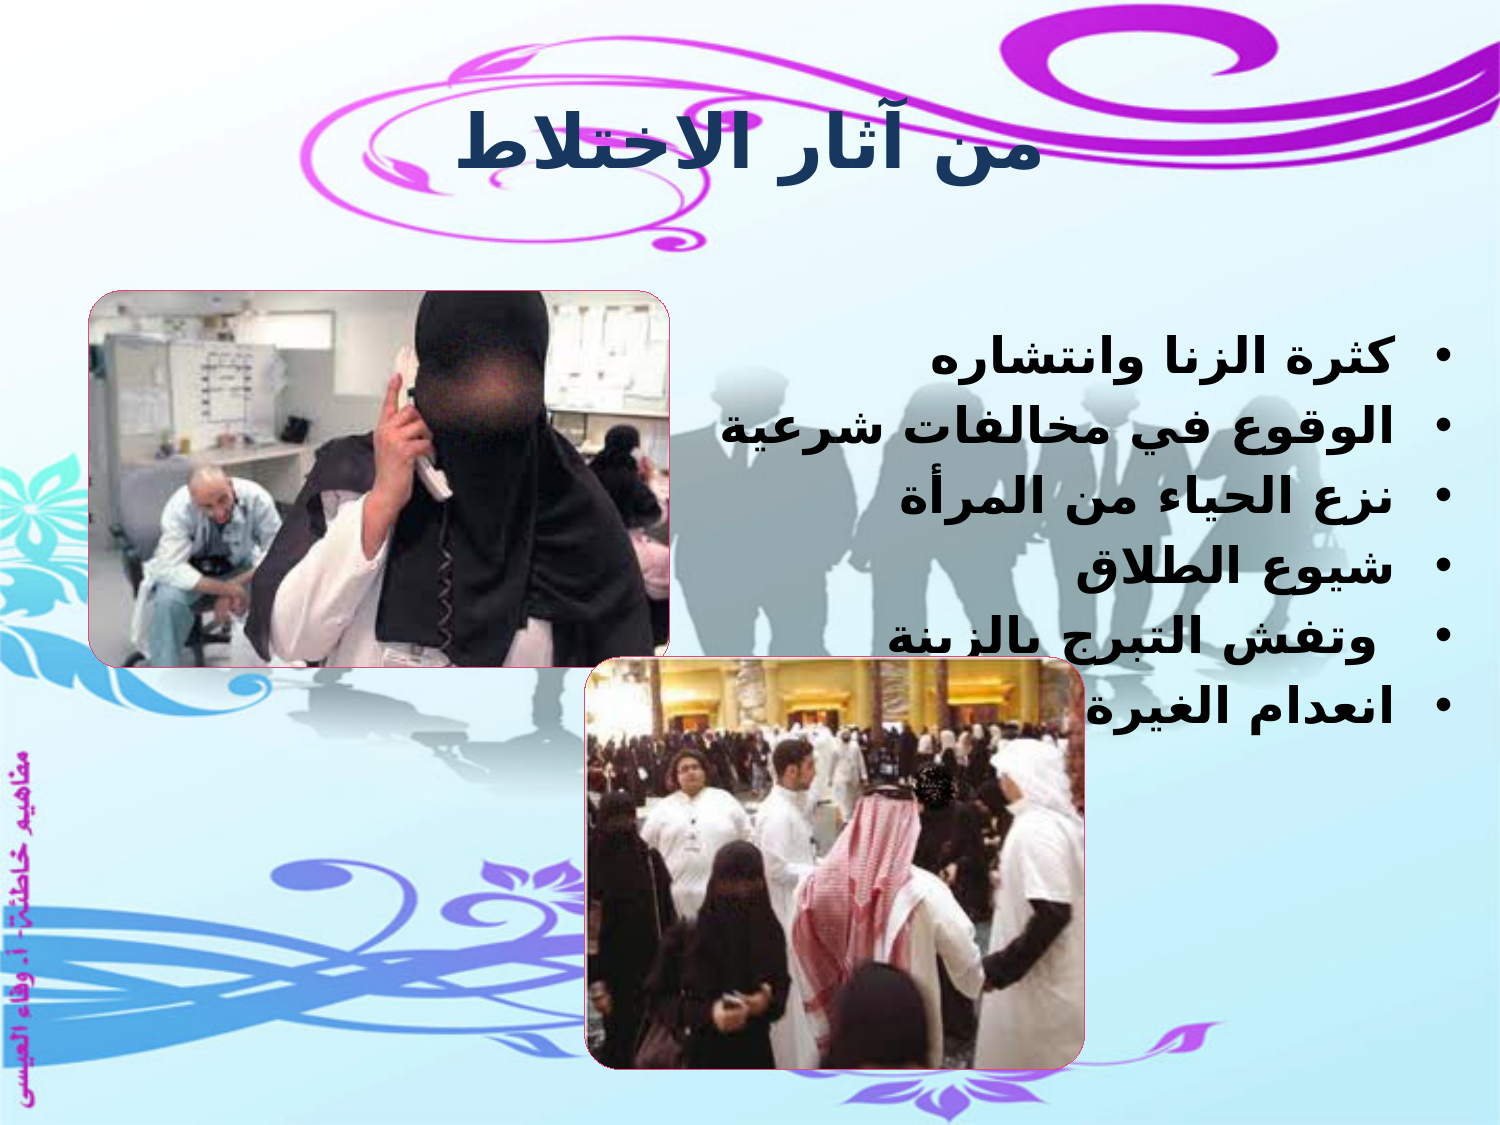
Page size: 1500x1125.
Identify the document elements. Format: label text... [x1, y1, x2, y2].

picture [0, 0, 1500, 1125]
list كثرة الزنا وانتشاره الوقوع في مخالفات شرعية نزع الحياء من المرأة شيوع الطلاق وتفش التبرج بالزينة انعدام الغيرة [116, 316, 1468, 1125]
title من آثار الاختلاط [74, 44, 1426, 233]
